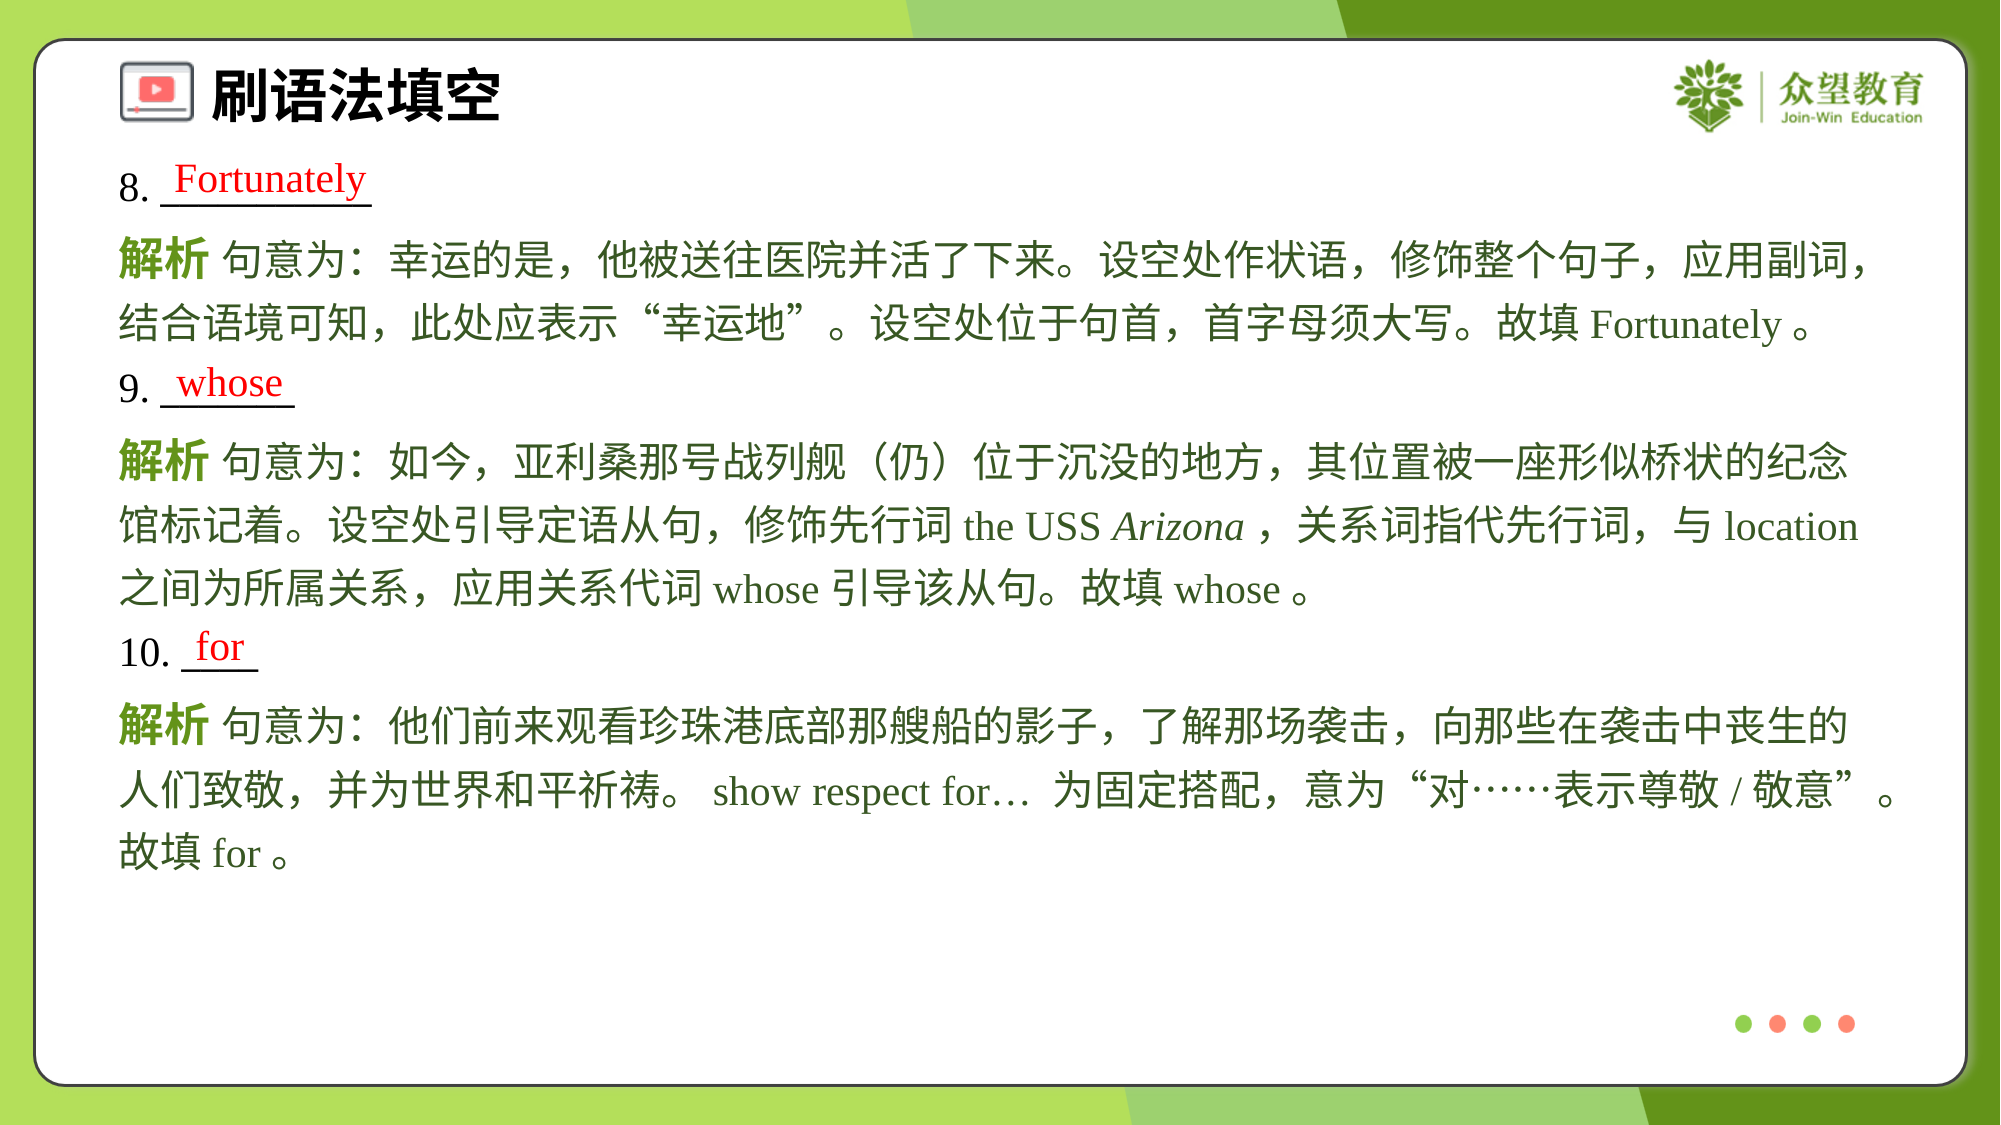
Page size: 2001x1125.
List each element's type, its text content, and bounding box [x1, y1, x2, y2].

text_box 解析 句意为：他们前来观看珍珠港底部那艘船的影子，了解那场袭击，向那些在袭击中丧生的人们致敬，并为世界和平祈祷。show respect for… 为固定搭配，意为“对……表示尊敬/敬意”。故填for。 [118, 682, 1883, 872]
text_box 8. ___________ [118, 146, 1883, 204]
picture [0, 0, 2000, 1125]
text_box 10. ____ [118, 612, 1883, 670]
text_box for [190, 606, 249, 665]
text_box whose [172, 342, 288, 400]
text_box Fortunately [170, 138, 371, 197]
text_box 解析 句意为：幸运的是，他被送往医院并活了下来。设空处作状语，修饰整个句子，应用副词，结合语境可知，此处应表示“幸运地”。设空处位于句首，首字母须大写。故填Fortunately。 [118, 215, 1883, 343]
text_box 解析 句意为：如今，亚利桑那号战列舰（仍）位于沉没的地方，其位置被一座形似桥状的纪念馆标记着。设空处引导定语从句，修饰先行词the USS Arizona，关系词指代先行词，与location之间为所属关系，应用关系代词whose引导该从句。故填whose。 [118, 417, 1883, 607]
text_box 9. _______ [118, 348, 1883, 406]
